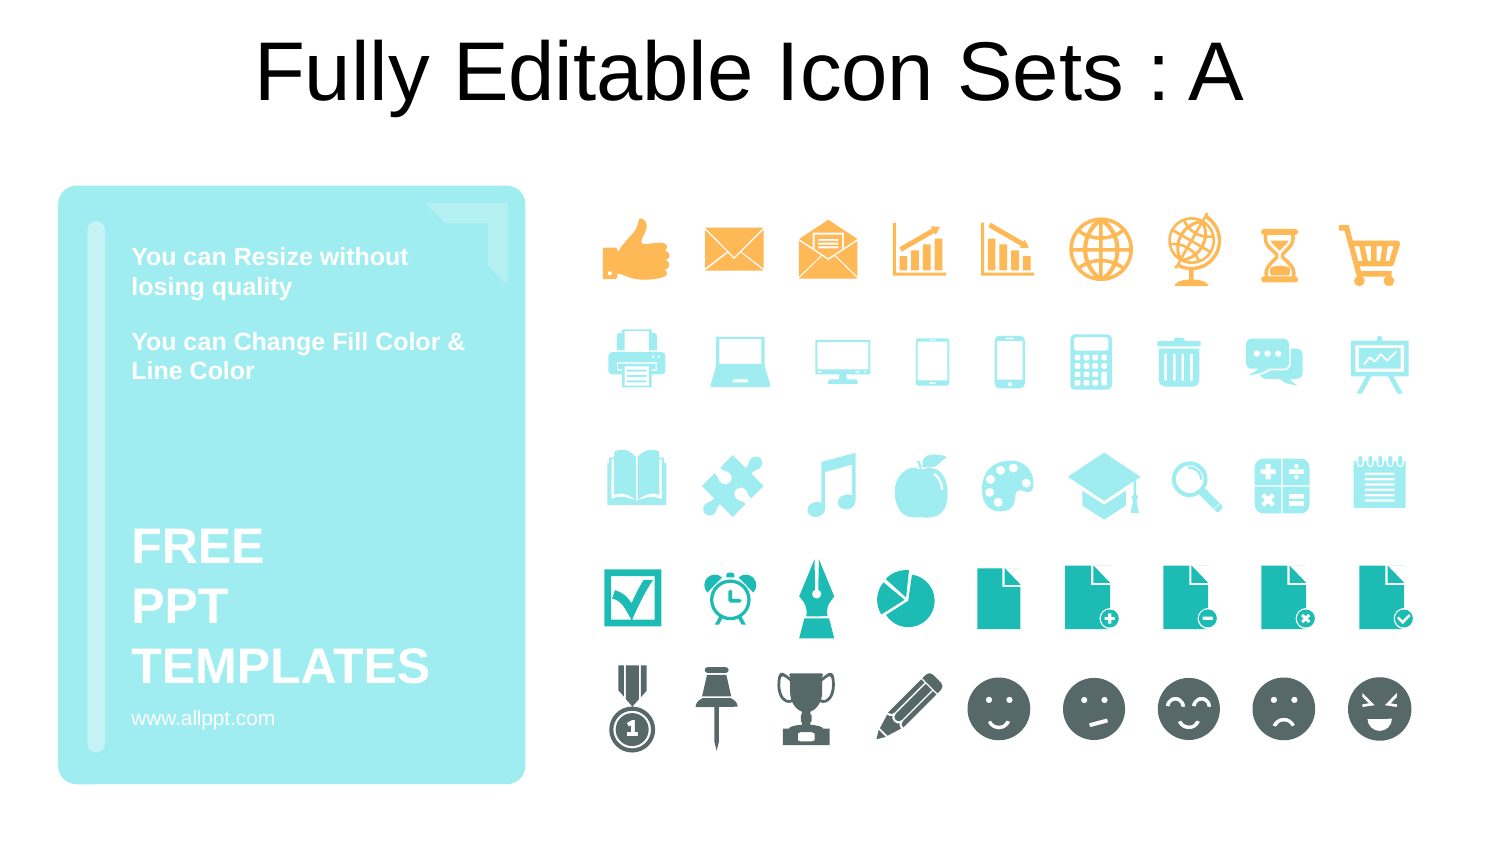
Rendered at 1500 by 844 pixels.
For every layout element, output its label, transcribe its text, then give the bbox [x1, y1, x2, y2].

text_box [797, 556, 837, 641]
text_box [874, 671, 945, 742]
text_box You can Resize without losing quality [116, 233, 483, 309]
text_box [1169, 459, 1225, 515]
text_box [891, 221, 948, 278]
text_box [975, 566, 1023, 631]
text_box [1250, 675, 1318, 743]
text_box [805, 450, 858, 520]
text_box [693, 665, 740, 753]
text_box [1351, 454, 1408, 510]
text_box [702, 570, 759, 627]
text_box [1060, 675, 1128, 743]
text_box [708, 334, 773, 390]
text_box [605, 447, 669, 508]
text_box [1259, 226, 1300, 285]
text_box [1063, 563, 1121, 632]
text_box www.allppt.com [116, 701, 483, 737]
text_box [699, 453, 766, 520]
text_box [992, 333, 1028, 391]
text_box [775, 670, 837, 748]
text_box [1155, 675, 1222, 743]
text_box [607, 663, 658, 755]
text_box [1345, 675, 1414, 743]
text_box [1068, 332, 1115, 392]
text_box You can Change Fill Color & Line Color [116, 317, 483, 393]
text_box [1155, 335, 1203, 389]
text_box [702, 225, 766, 273]
text_box [875, 567, 937, 630]
text_box [796, 218, 860, 281]
text_box [606, 327, 668, 390]
text_box [979, 220, 1036, 278]
text_box [1252, 456, 1312, 516]
text_box [1259, 563, 1317, 632]
text_box [1161, 563, 1219, 632]
text_box [1348, 333, 1411, 396]
text_box [813, 338, 873, 386]
text_box [1166, 210, 1224, 289]
text_box [965, 675, 1033, 743]
text_box [1067, 215, 1136, 284]
text_box FREE PPT TEMPLATES [116, 505, 483, 701]
text_box [1336, 222, 1403, 289]
text_box [1065, 450, 1143, 522]
text_box [602, 567, 664, 628]
text_box [1243, 336, 1305, 388]
text_box [892, 452, 950, 520]
text_box [1357, 563, 1415, 632]
text_box [600, 216, 672, 282]
list Fully Editable Icon Sets : A [0, 20, 1500, 115]
text_box [979, 458, 1036, 514]
text_box [913, 336, 952, 388]
